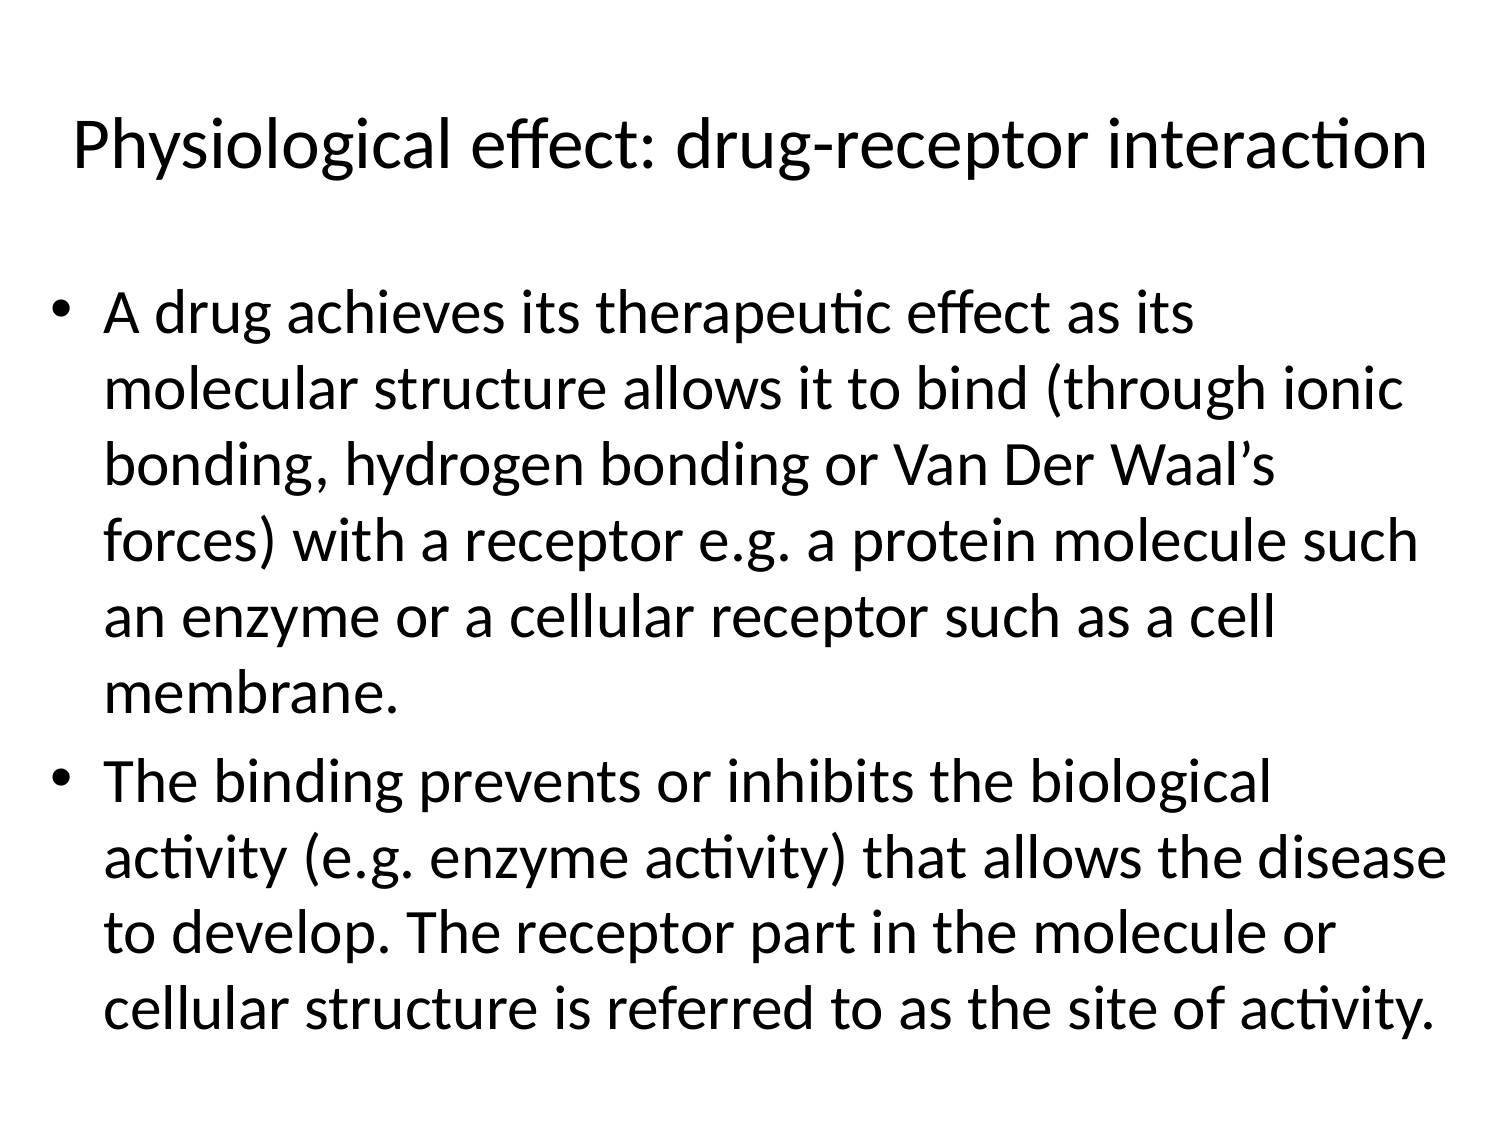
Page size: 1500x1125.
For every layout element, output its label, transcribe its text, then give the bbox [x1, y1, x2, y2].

title Physiological effect: drug-receptor interaction [35, 45, 1469, 233]
list A drug achieves its therapeutic effect as its molecular structure allows it to bind (through ionic bonding, hydrogen bonding or Van Der Waal’s forces) with a receptor e.g. a protein molecule such an enzyme or a cellular receptor such as a cell membrane. The binding prevents or inhibits the biological activity (e.g. enzyme activity) that allows the disease to develop. The receptor part in the molecule or cellular structure is referred to as the site of activity. [35, 262, 1469, 1092]
